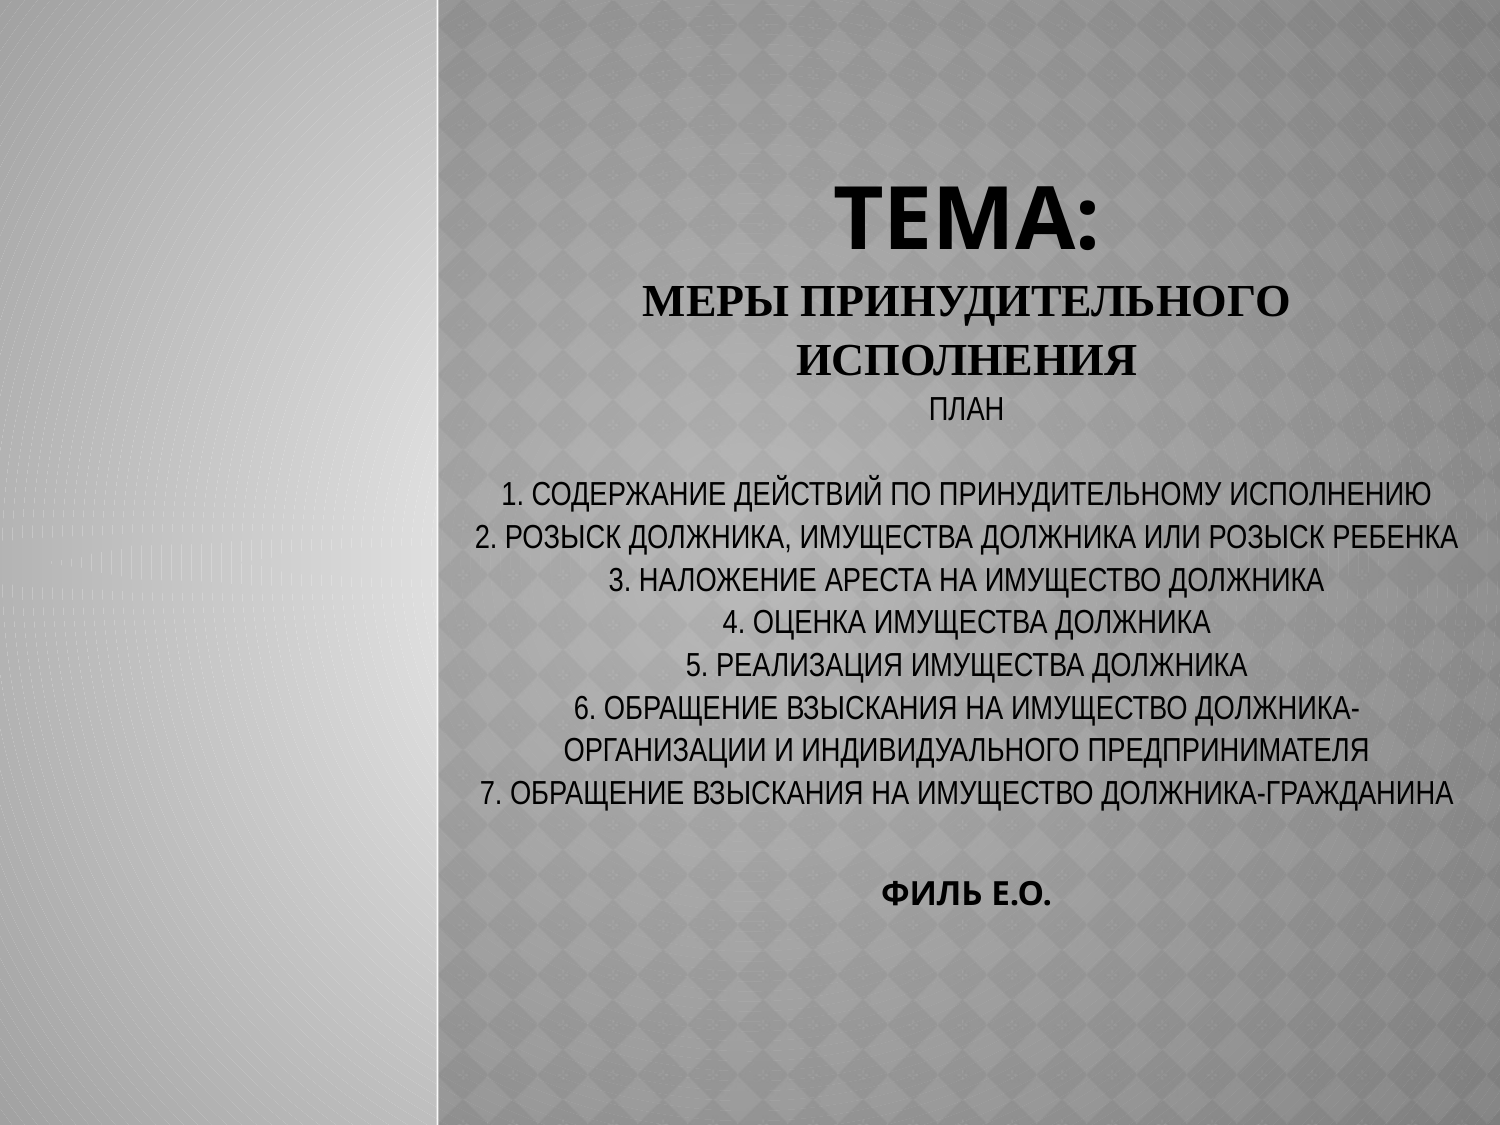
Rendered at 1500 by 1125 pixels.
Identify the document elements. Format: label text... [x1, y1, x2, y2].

title Тема: МЕРЫ ПРИНУДИТЕЛЬНОГО ИСПОЛНЕНИЯ План 1. Содержание действий по принудительному исполнению 2. Розыск должника, имущества должника или розыск ребенка 3. Наложение ареста на имущество должника 4. Оценка имущества должника 5. Реализация имущества должника 6. Обращение взыскания на имущество должника-организации и индивидуального предпринимателя 7. Обращение взыскания на имущество должника-гражданина Филь Е.О. [466, 42, 1468, 953]
